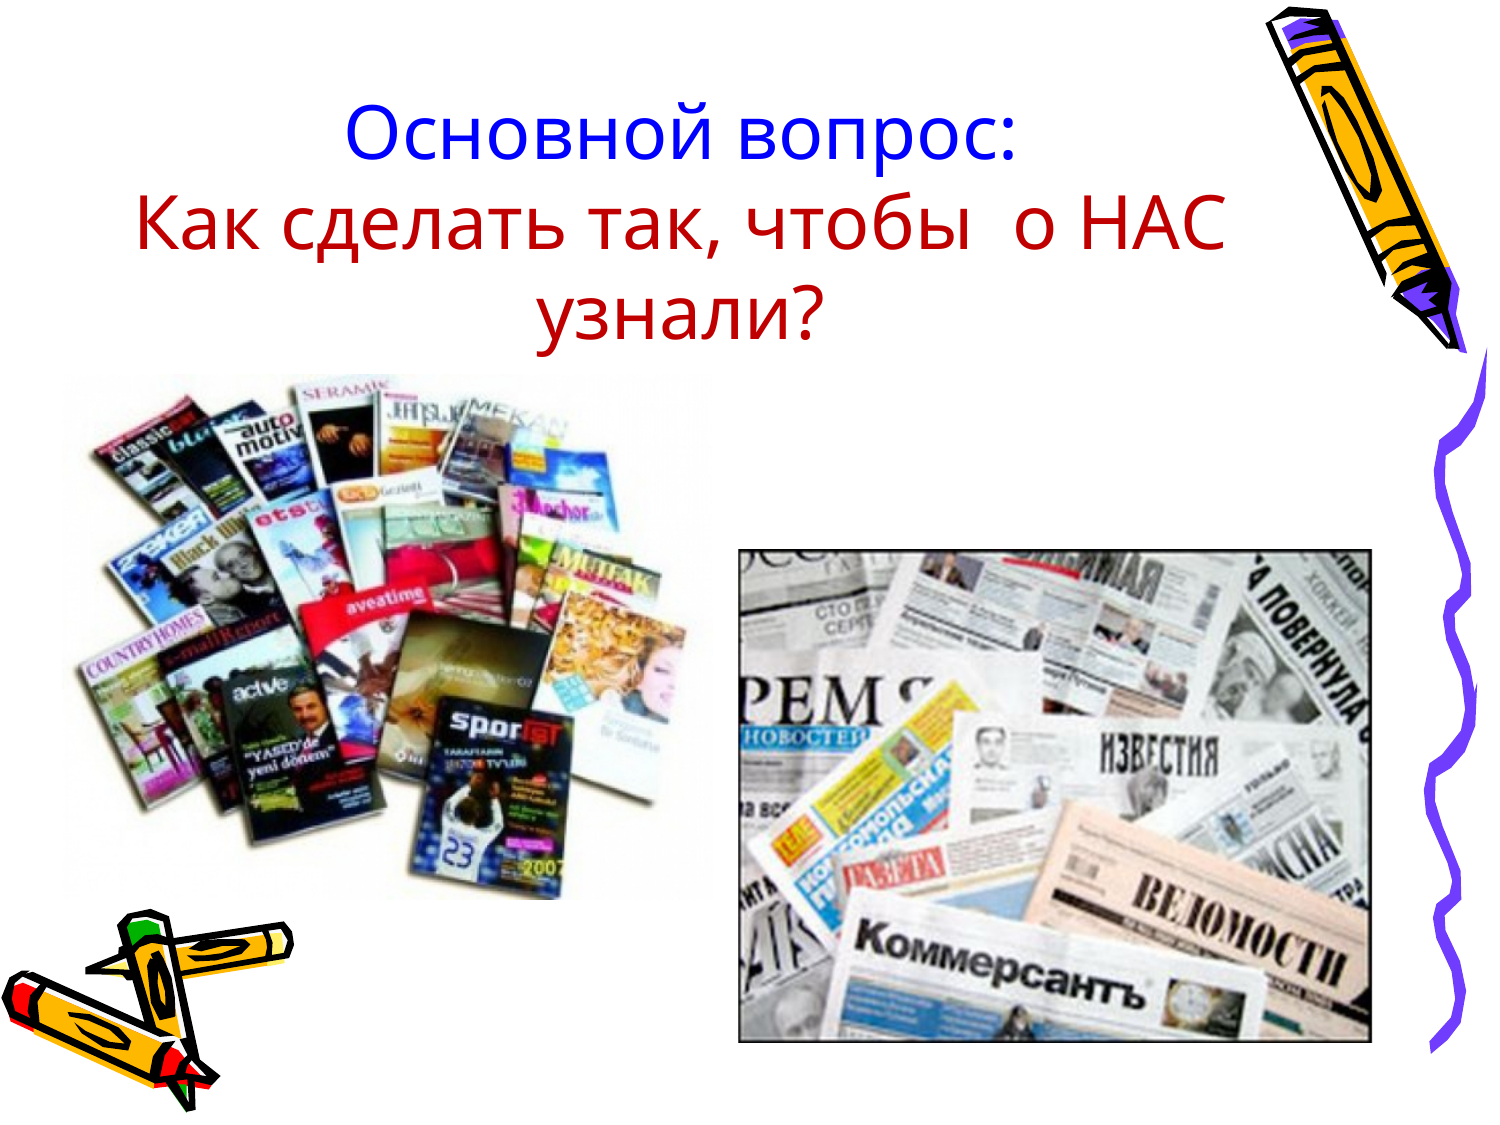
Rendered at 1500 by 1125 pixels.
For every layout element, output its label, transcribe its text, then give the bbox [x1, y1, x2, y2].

picture [737, 549, 1376, 1044]
picture [62, 374, 713, 901]
title Основной вопрос: Как сделать так, чтобы о НАС узнали? [37, 24, 1326, 363]
